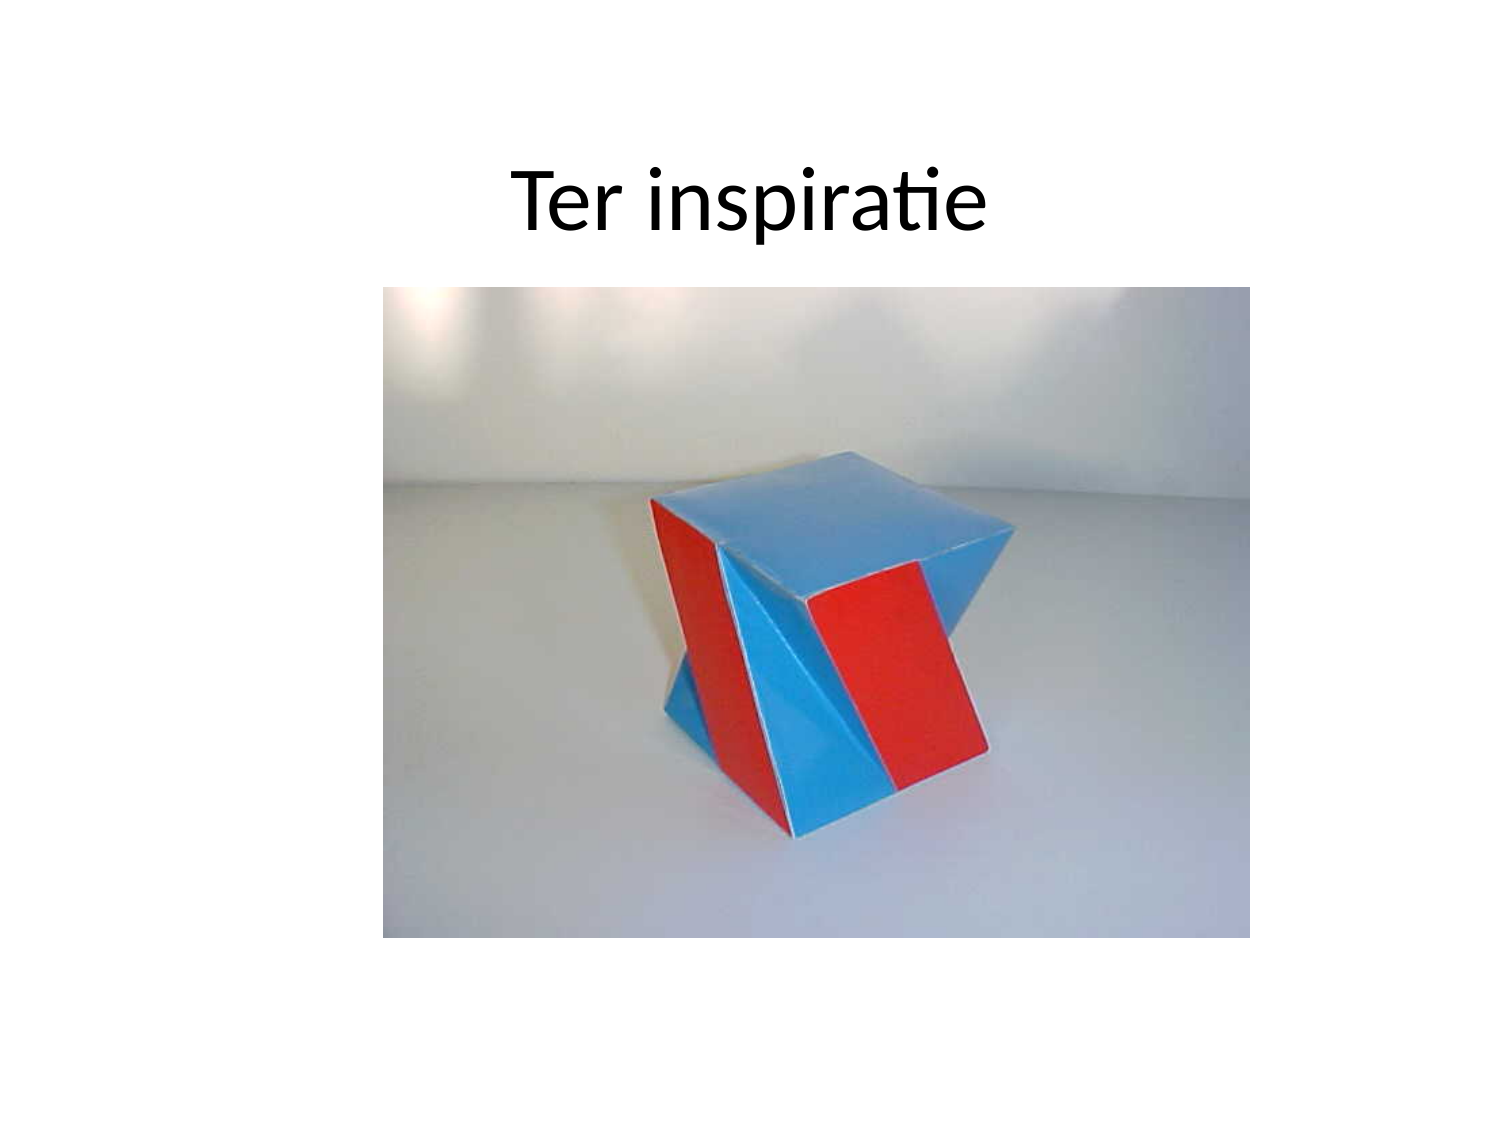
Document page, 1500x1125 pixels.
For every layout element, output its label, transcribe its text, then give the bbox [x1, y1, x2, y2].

picture [383, 287, 1251, 938]
title Ter inspiratie [112, 99, 1388, 288]
